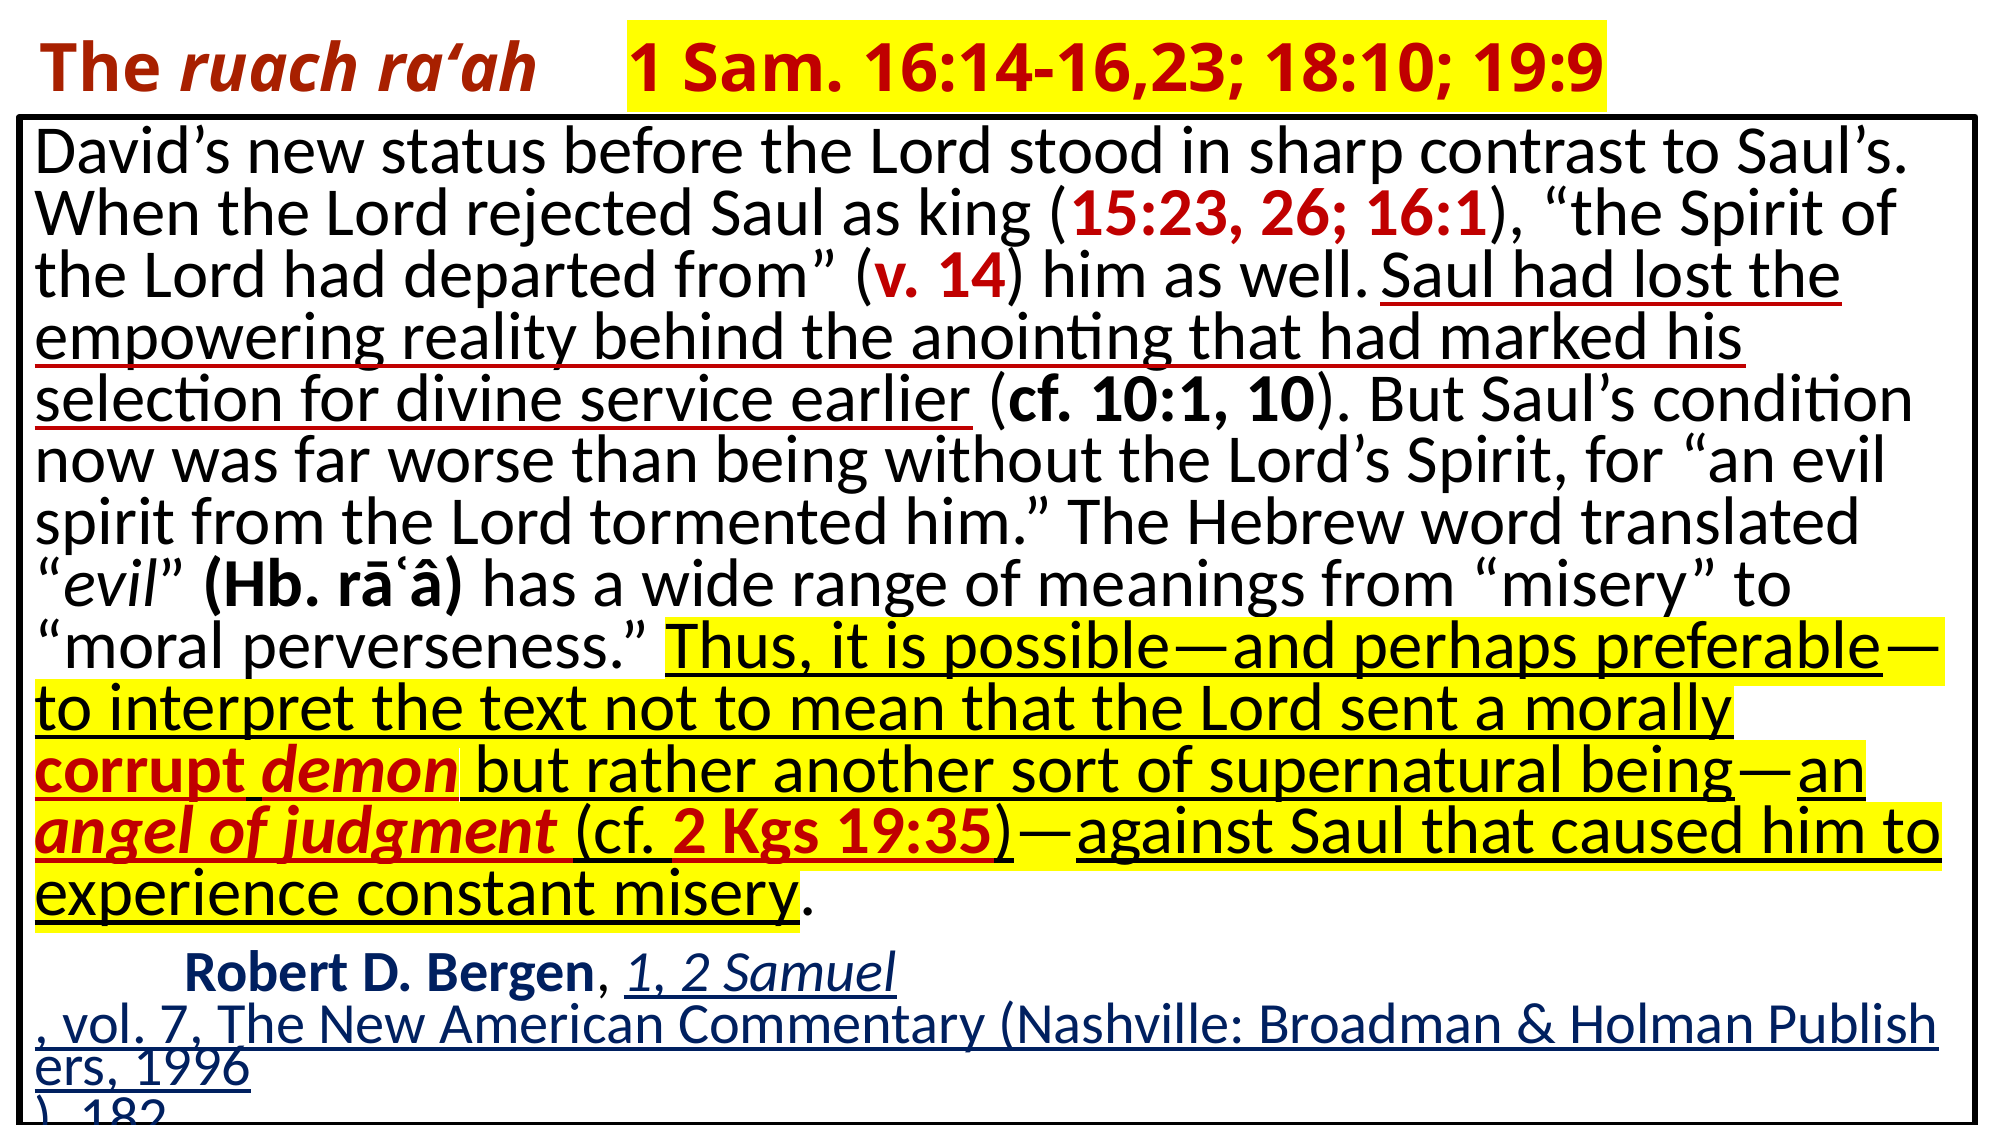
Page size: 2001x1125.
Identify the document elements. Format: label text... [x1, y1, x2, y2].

title The ruach ra‘ah 1 Sam. 16:14-16,23; 18:10; 19:9 [24, 17, 1976, 116]
list David’s new status before the Lord stood in sharp contrast to Saul’s. When the Lord rejected Saul as king (15:23, 26; 16:1), “the Spirit of the Lord had departed from” (v. 14) him as well. Saul had lost the empowering reality behind the anointing that had marked his selection for divine service earlier (cf. 10:1, 10). But Saul’s condition now was far worse than being without the Lord’s Spirit, for “an evil spirit from the Lord tormented him.” The Hebrew word translated “evil” (Hb. rāʿâ) has a wide range of meanings from “misery” to “moral perverseness.” Thus, it is possible—and perhaps preferable—to interpret the text not to mean that the Lord sent a morally corrupt demon but rather another sort of supernatural being—an angel of judgment (cf. 2 Kgs 19:35)—against Saul that caused him to experience constant misery. Robert D. Bergen, 1, 2 Samuel, vol. 7, The New American Commentary (Nashville: Broadman & Holman Publishers, 1996), 182. [19, 116, 1976, 1125]
